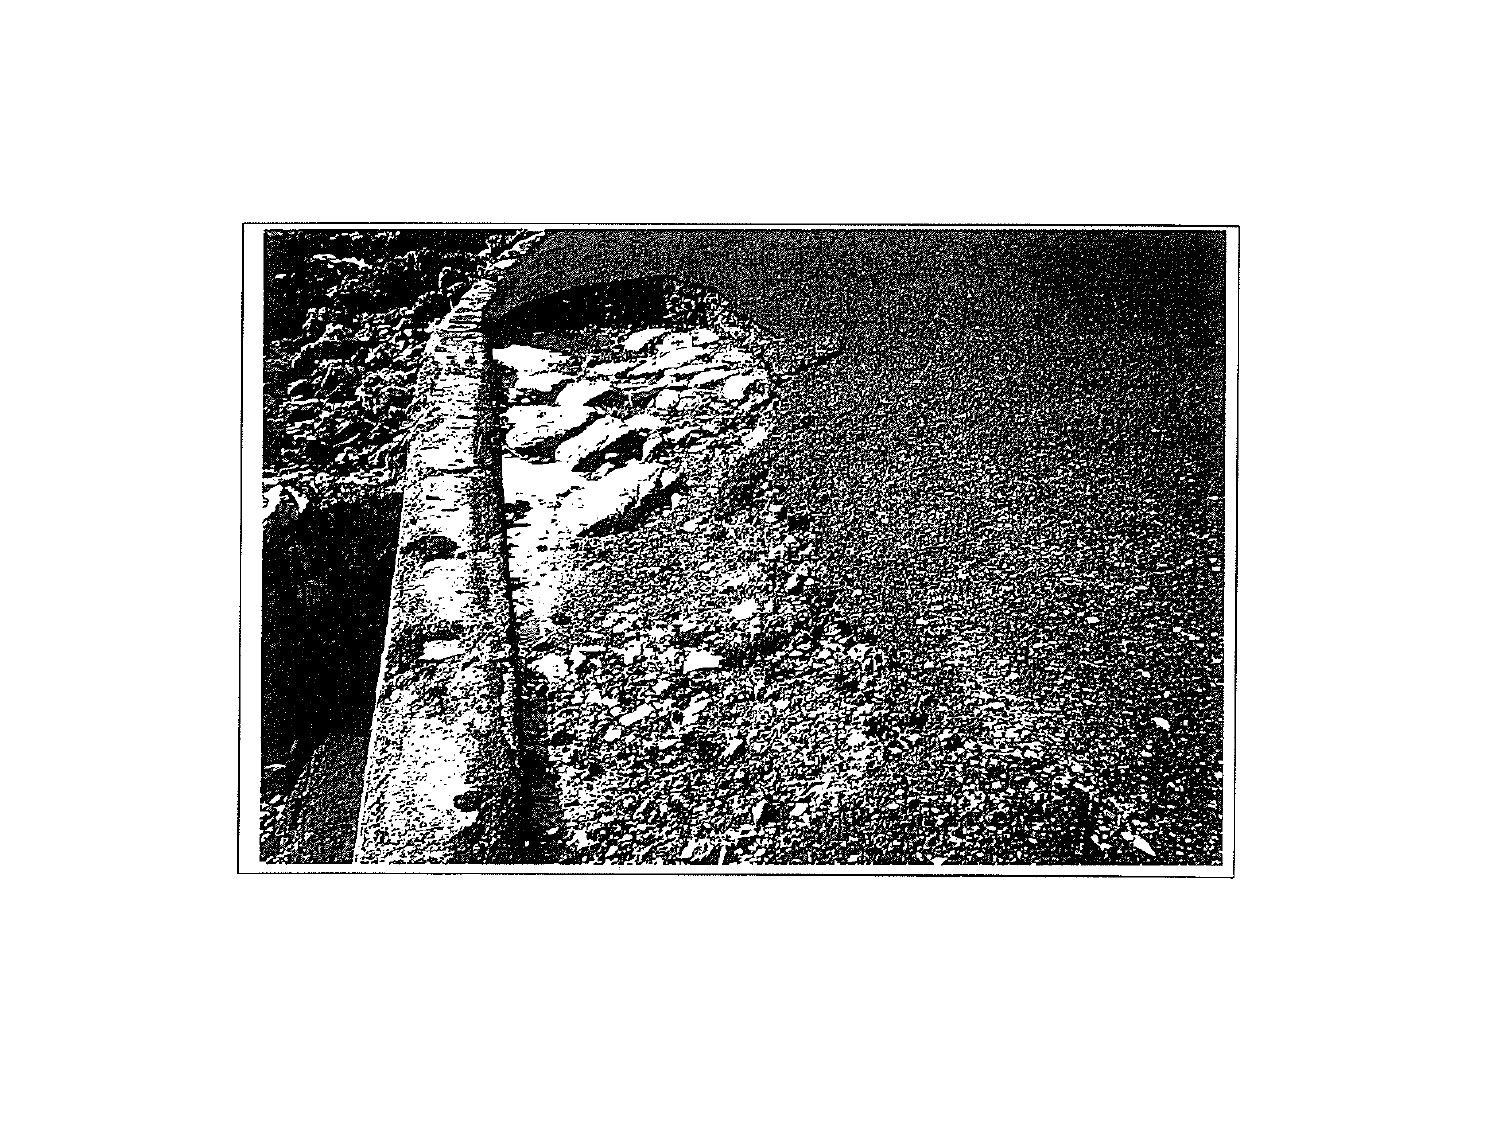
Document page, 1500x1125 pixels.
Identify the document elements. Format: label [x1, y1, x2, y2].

picture [224, 212, 1250, 893]
